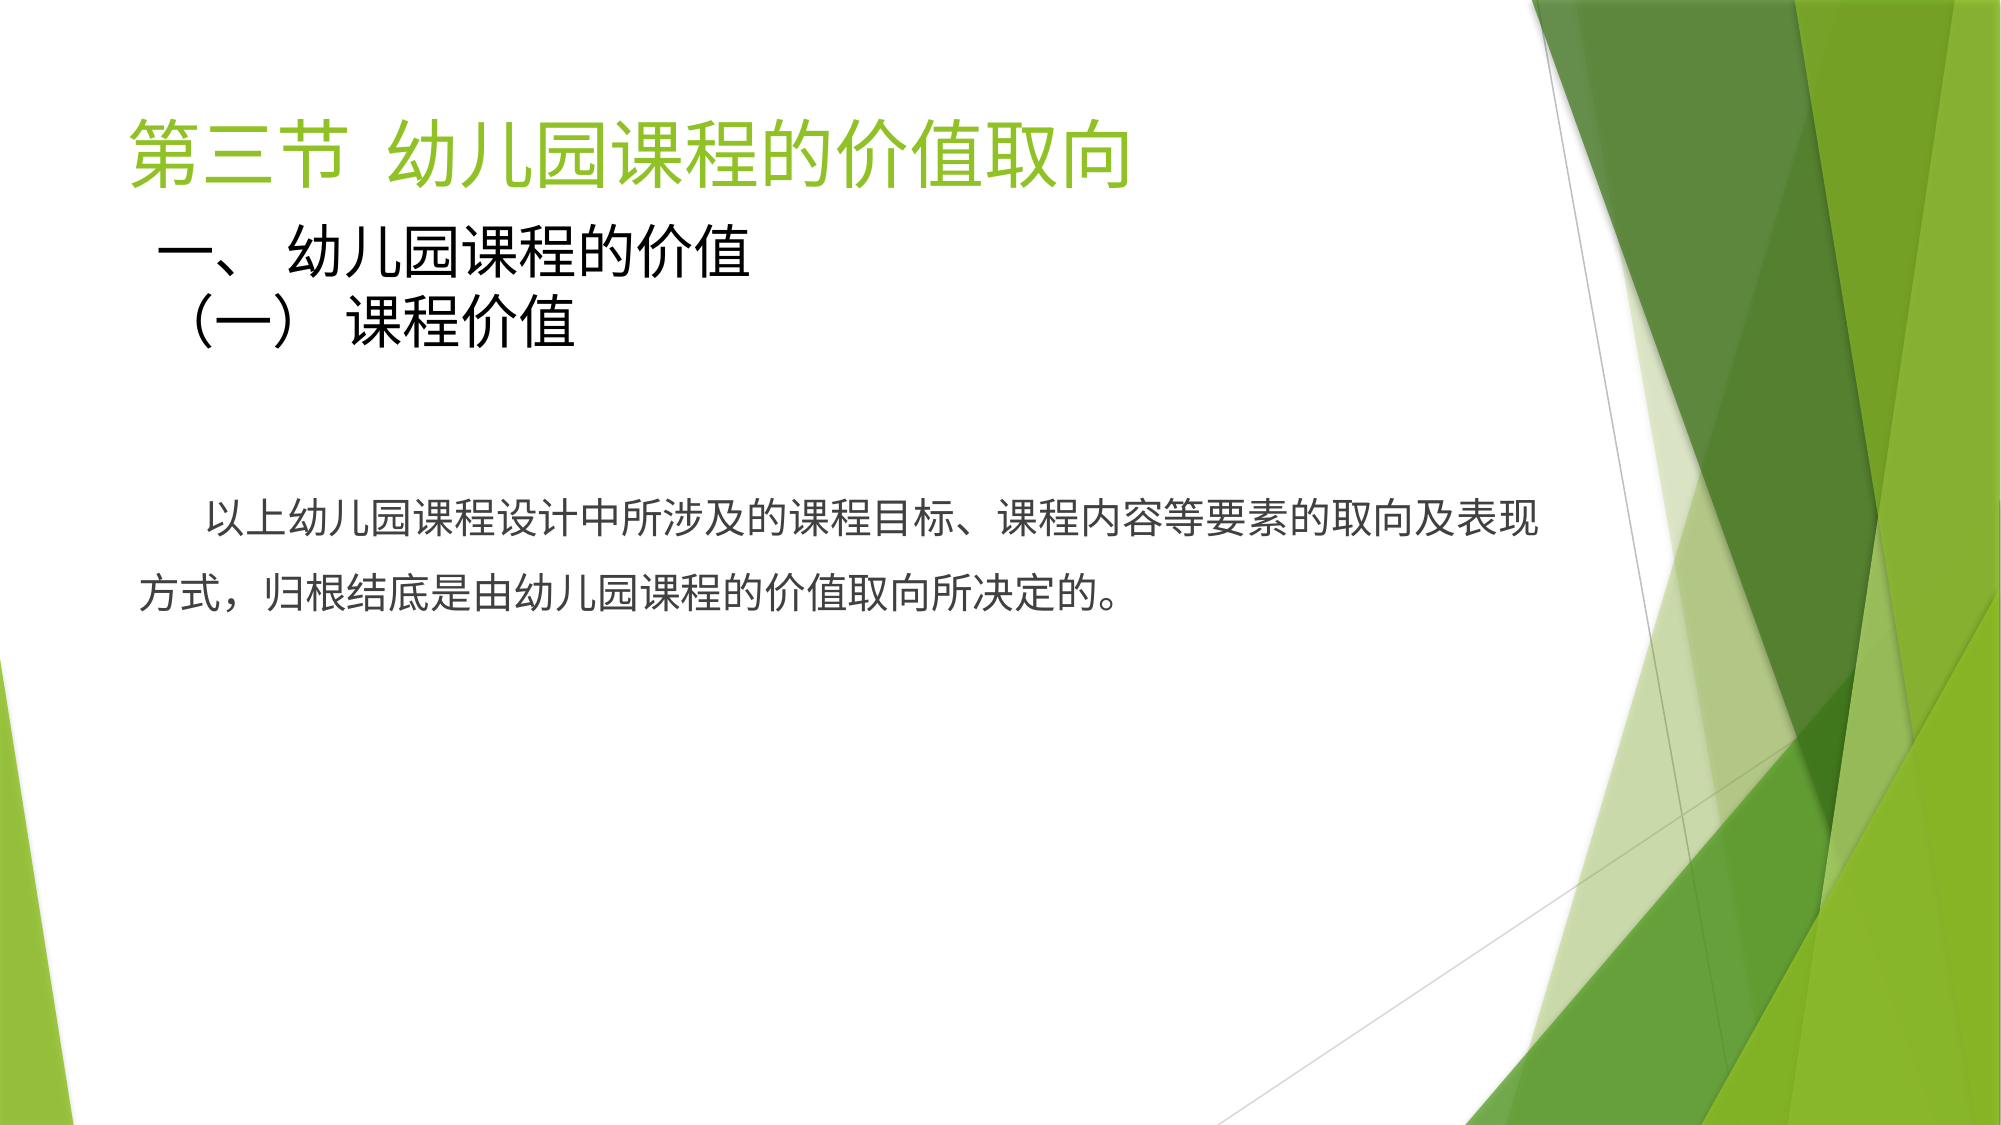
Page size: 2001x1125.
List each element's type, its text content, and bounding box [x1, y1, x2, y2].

title 第三节 幼儿园课程的价值取向 [111, 99, 1522, 317]
text_box 一、 幼儿园课程的价值 （一） 课程价值 [141, 208, 1451, 363]
list 以上幼儿园课程设计中所涉及的课程目标、课程内容等要素的取向及表现方式，归根结底是由幼儿园课程的价值取向所决定的。 [123, 459, 1592, 732]
